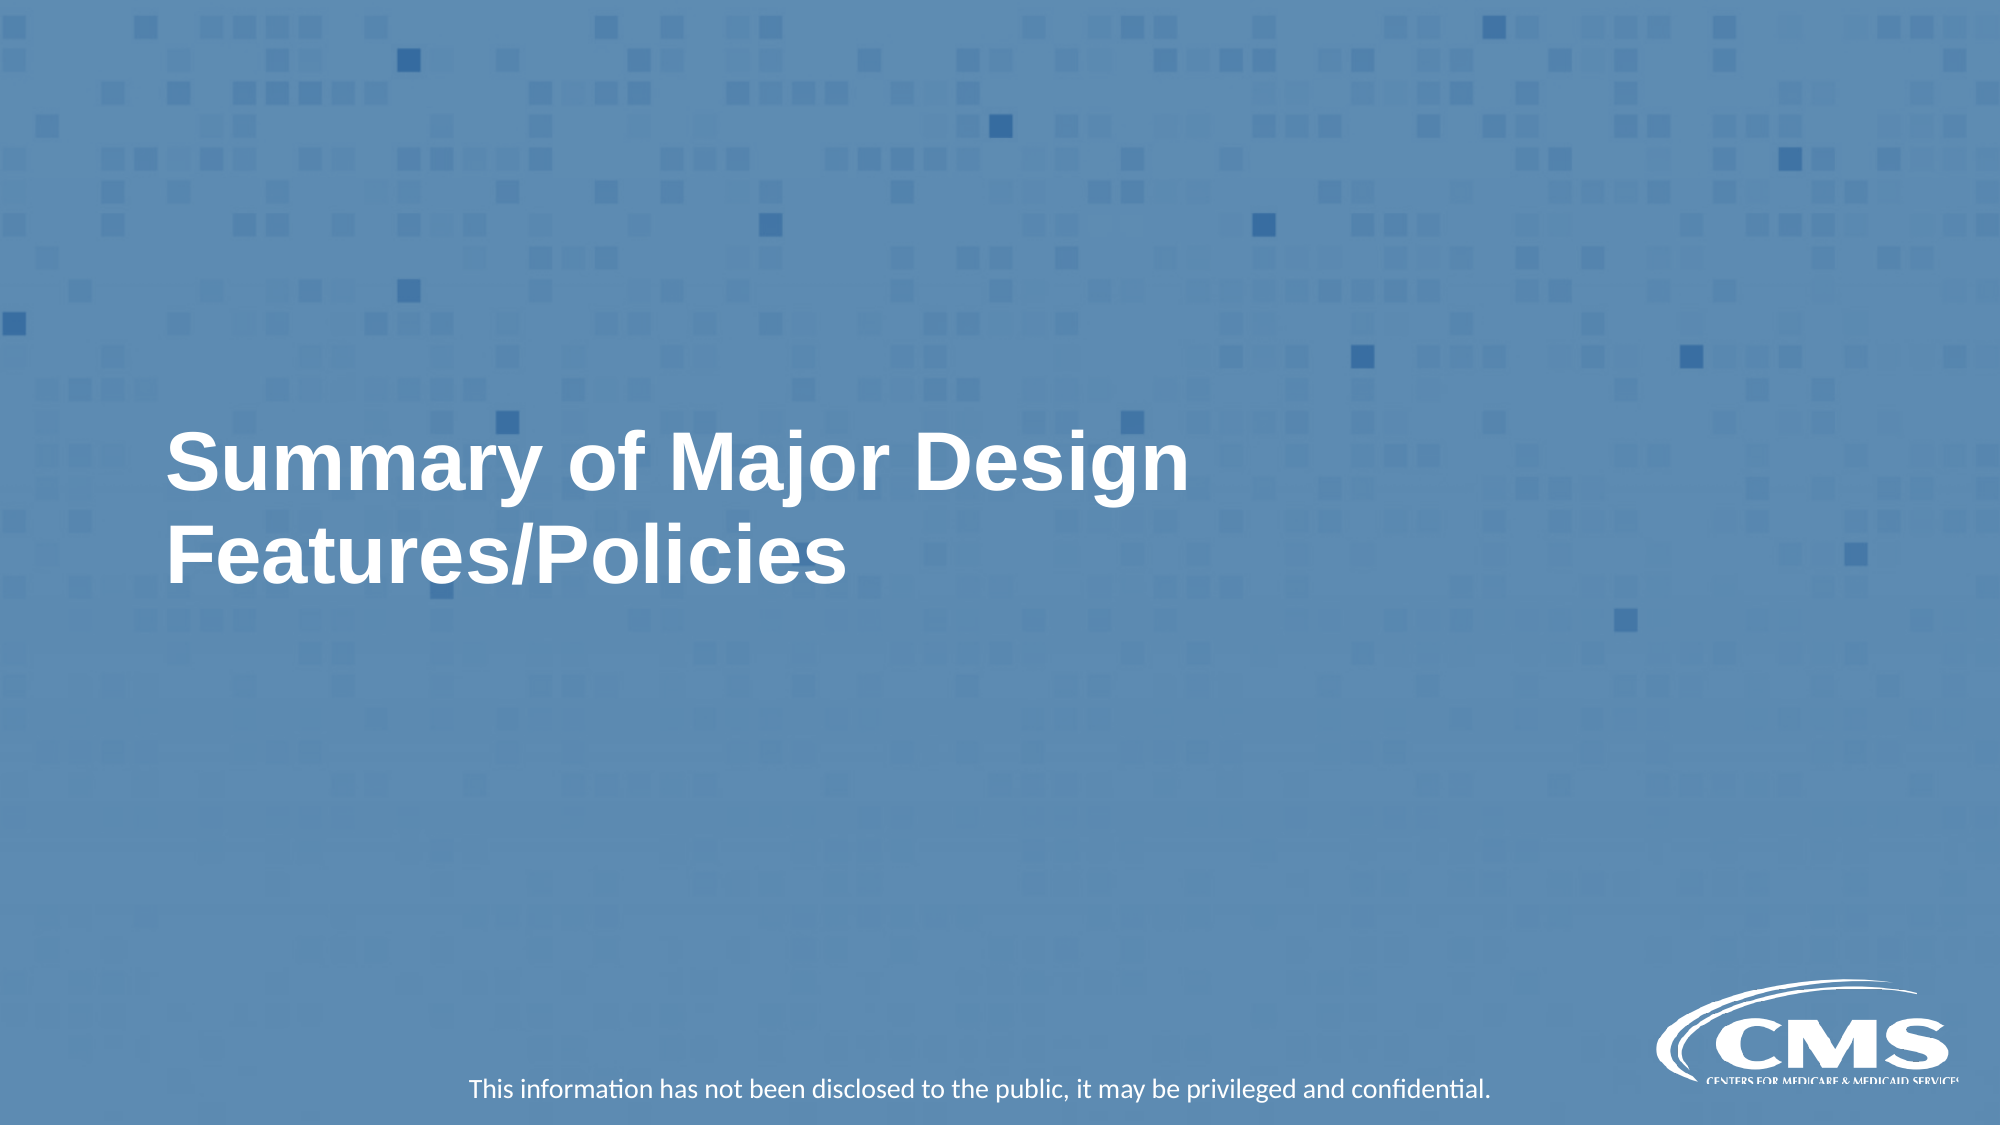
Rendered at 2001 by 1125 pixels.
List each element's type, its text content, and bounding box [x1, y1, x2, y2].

title Summary of Major Design Features/Policies [150, 352, 1860, 665]
text_box This information has not been disclosed to the public, it may be privileged and confidential. [454, 1059, 1559, 1112]
